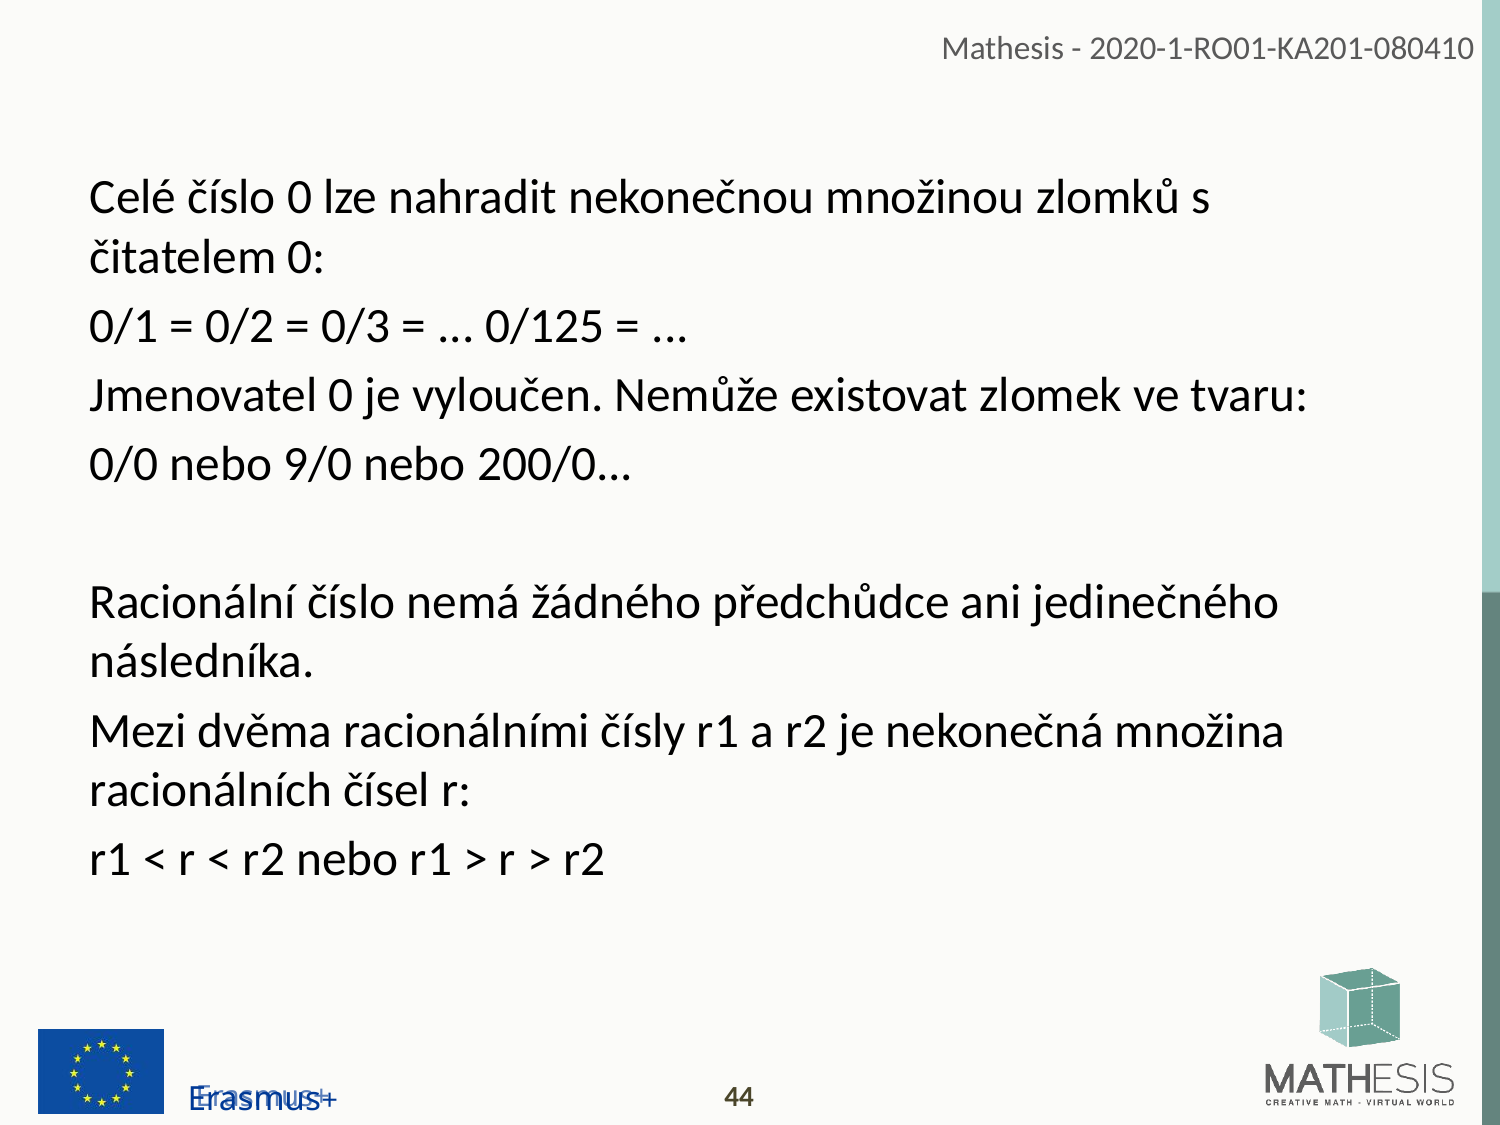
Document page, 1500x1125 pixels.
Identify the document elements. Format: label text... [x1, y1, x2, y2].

picture [38, 1029, 164, 1114]
list Celé číslo 0 lze nahradit nekonečnou množinou zlomků s čitatelem 0: 0/1 = 0/2 = 0/3 = ... 0/125 = ... Jmenovatel 0 je vyloučen. Nemůže existovat zlomek ve tvaru: 0/0 nebo 9/0 nebo 200/0... Racionální číslo nemá žádného předchůdce ani jedinečného následníka. Mezi dvěma racionálními čísly r1 a r2 je nekonečná množina racionálních čísel r: r1 < r < r2 nebo r1 > r > r2 [75, 157, 1425, 900]
